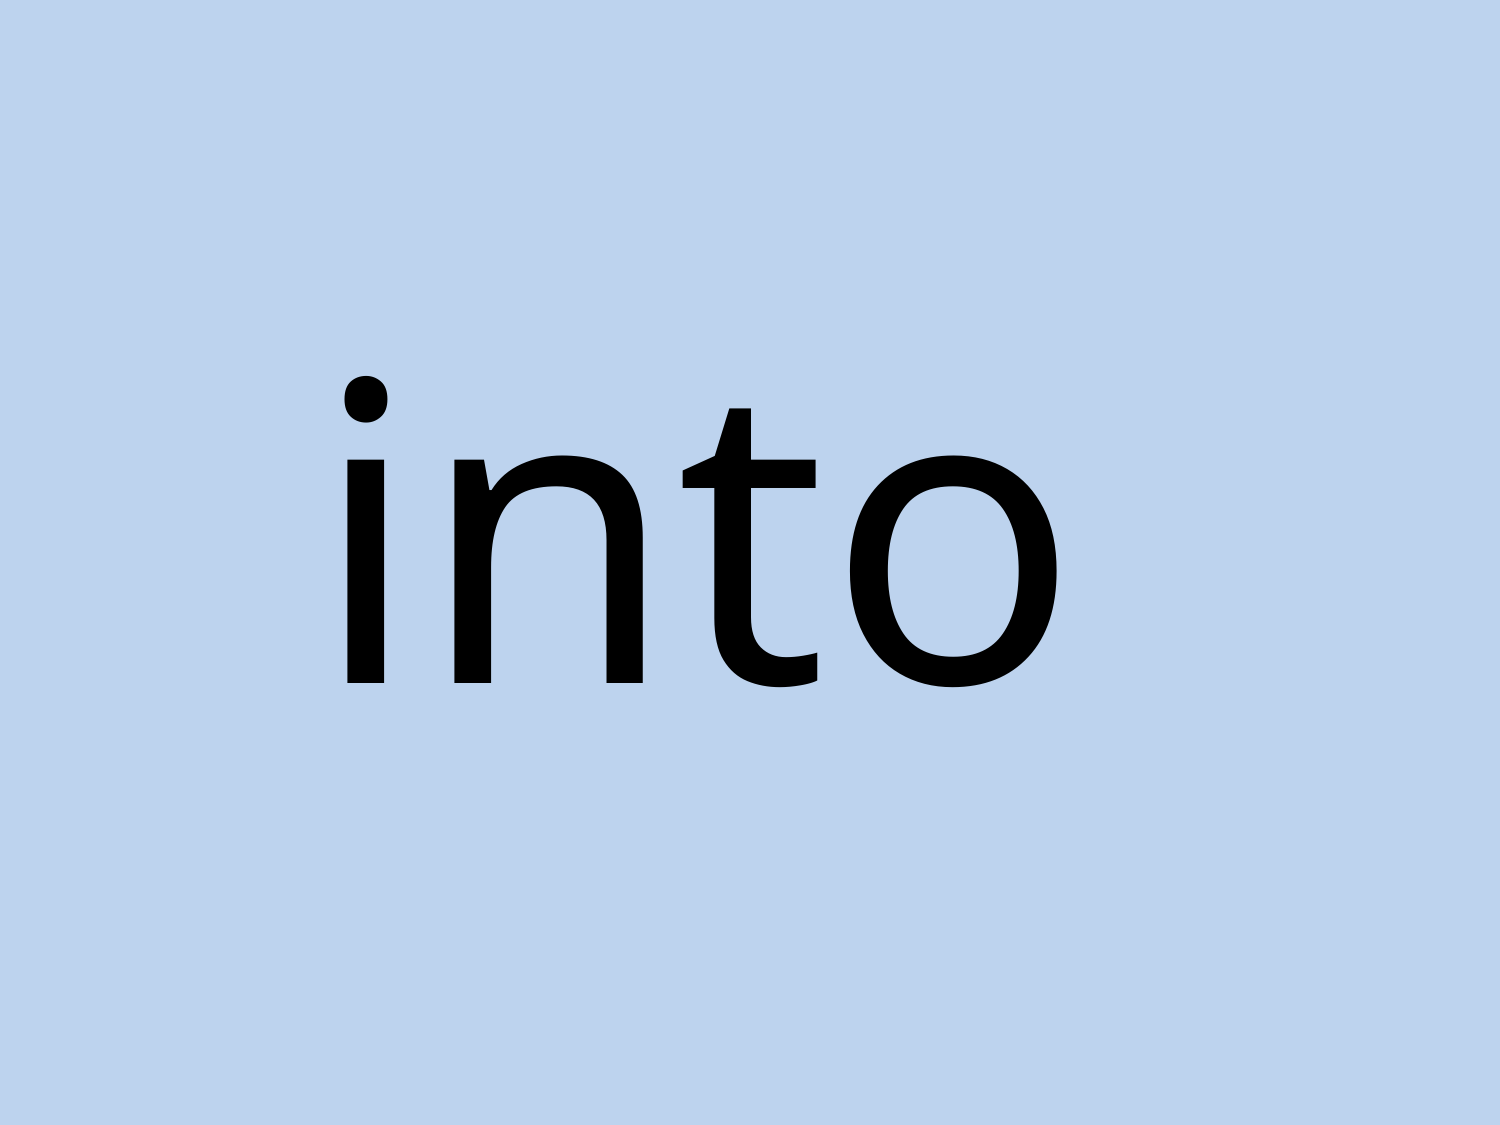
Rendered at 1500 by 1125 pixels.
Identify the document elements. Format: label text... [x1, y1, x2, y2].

text_box into [41, 259, 1459, 775]
